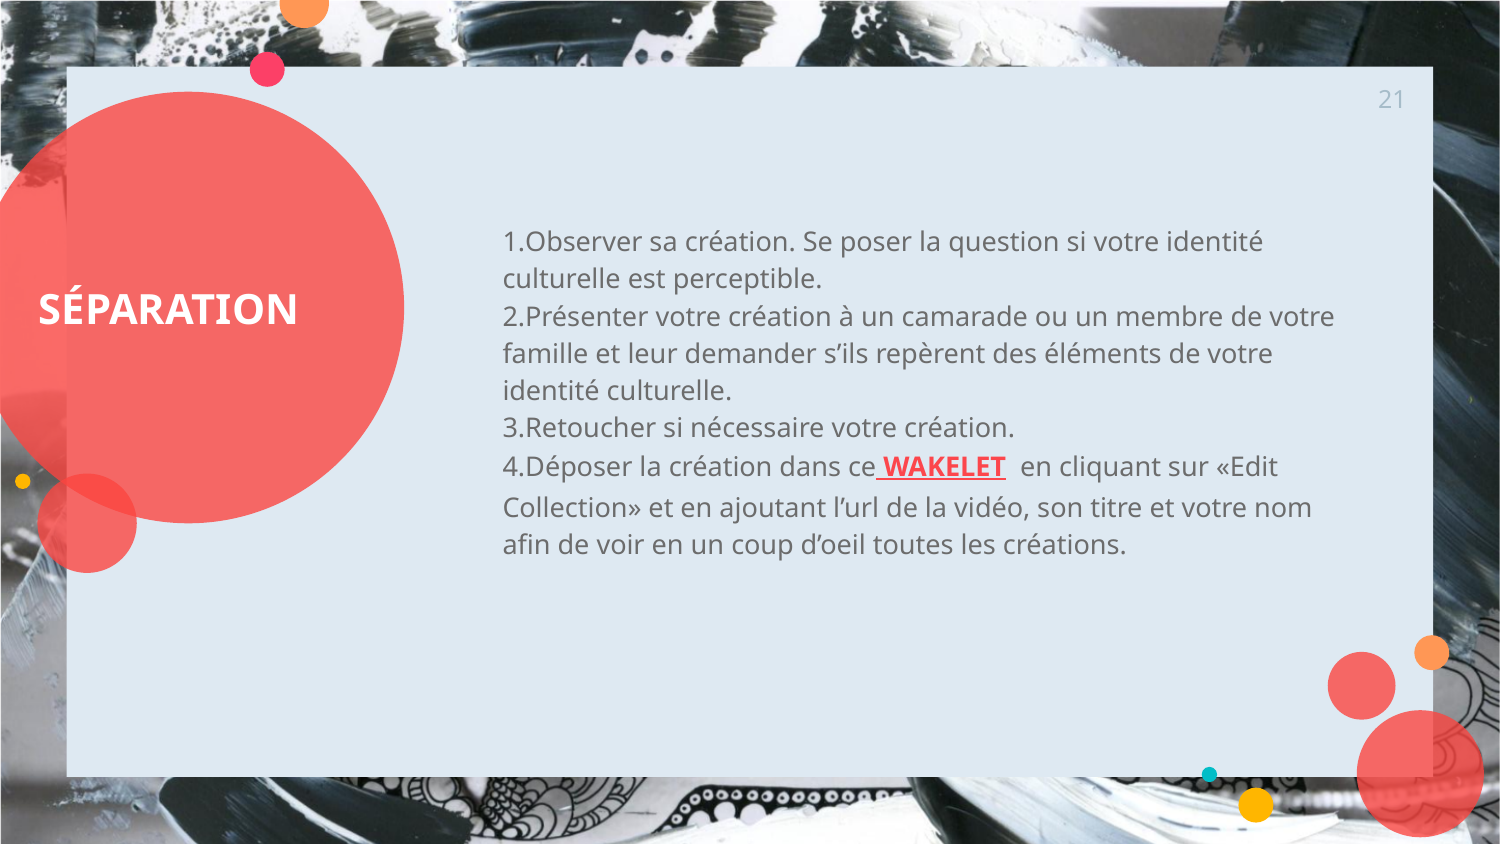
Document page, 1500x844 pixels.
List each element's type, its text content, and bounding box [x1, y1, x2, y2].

picture [2, 2, 1500, 844]
slide_number ‹#› [1331, 68, 1422, 134]
list Observer sa création. Se poser la question si votre identité culturelle est perceptible. Présenter votre création à un camarade ou un membre de votre famille et leur demander s’ils repèrent des éléments de votre identité culturelle. Retoucher si nécessaire votre création. Déposer la création dans ce WAKELET en cliquant sur «Edit Collection» et en ajoutant l’url de la vidéo, son titre et votre nom afin de voir en un coup d’oeil toutes les créations. [455, 204, 1363, 717]
title SÉPARATION [23, 91, 375, 524]
